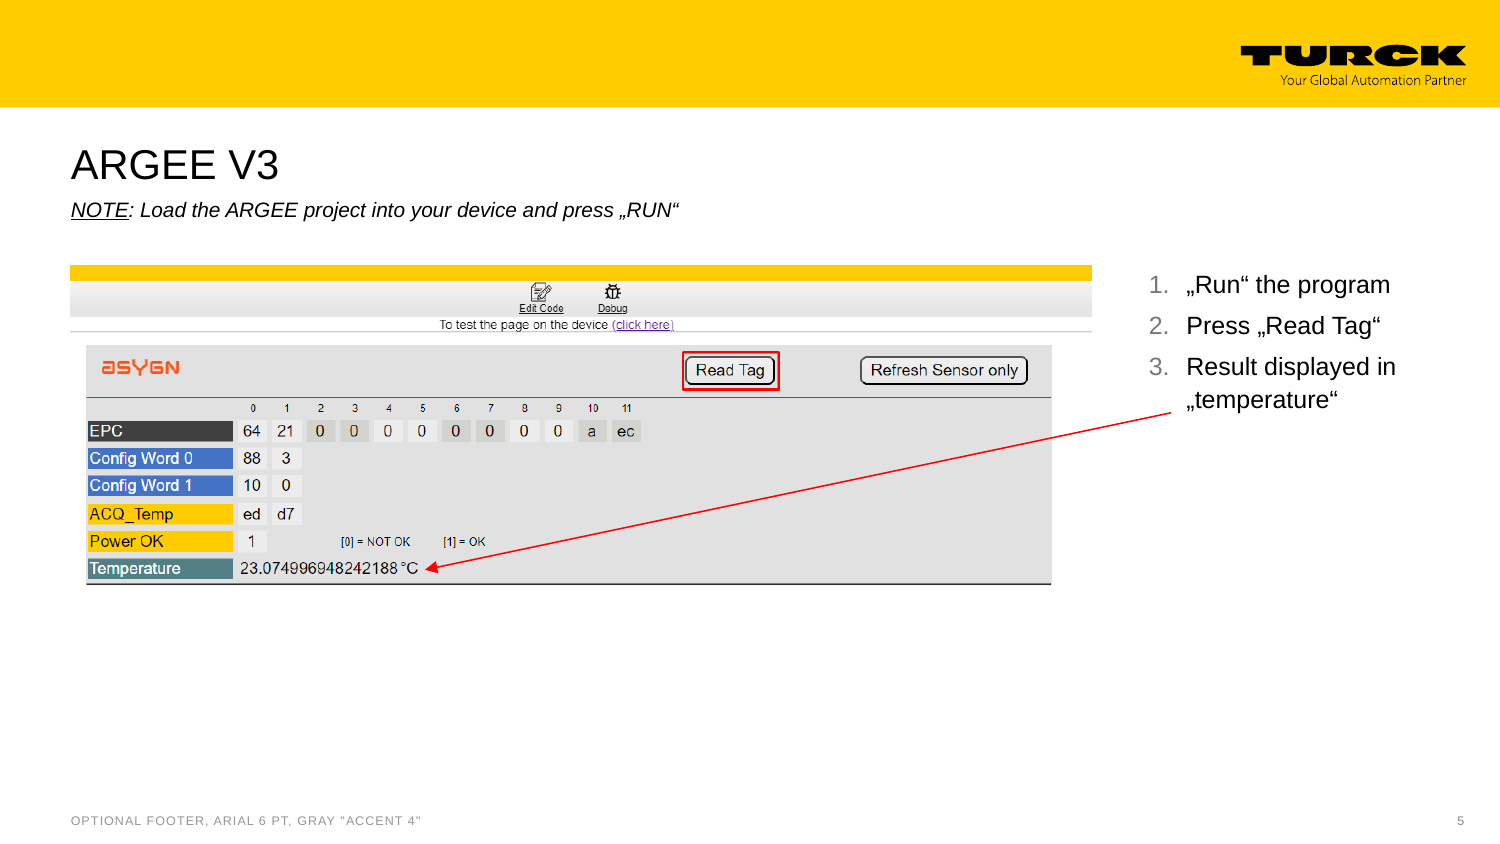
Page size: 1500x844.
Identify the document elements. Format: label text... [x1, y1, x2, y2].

title ARGEE V3 [70, 137, 1465, 189]
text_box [424, 412, 1171, 570]
text_box NOTE: Load the ARGEE project into your device and press „RUN“ [70, 194, 917, 261]
text_box „Run“ the program Press „Read Tag“ Result displayed in „temperature“ [1148, 265, 1465, 414]
picture [70, 265, 1092, 619]
footer Optional Footer, Arial 6 pt, gray "Accent 4" [70, 813, 1352, 829]
slide_number 5 [1419, 813, 1465, 829]
